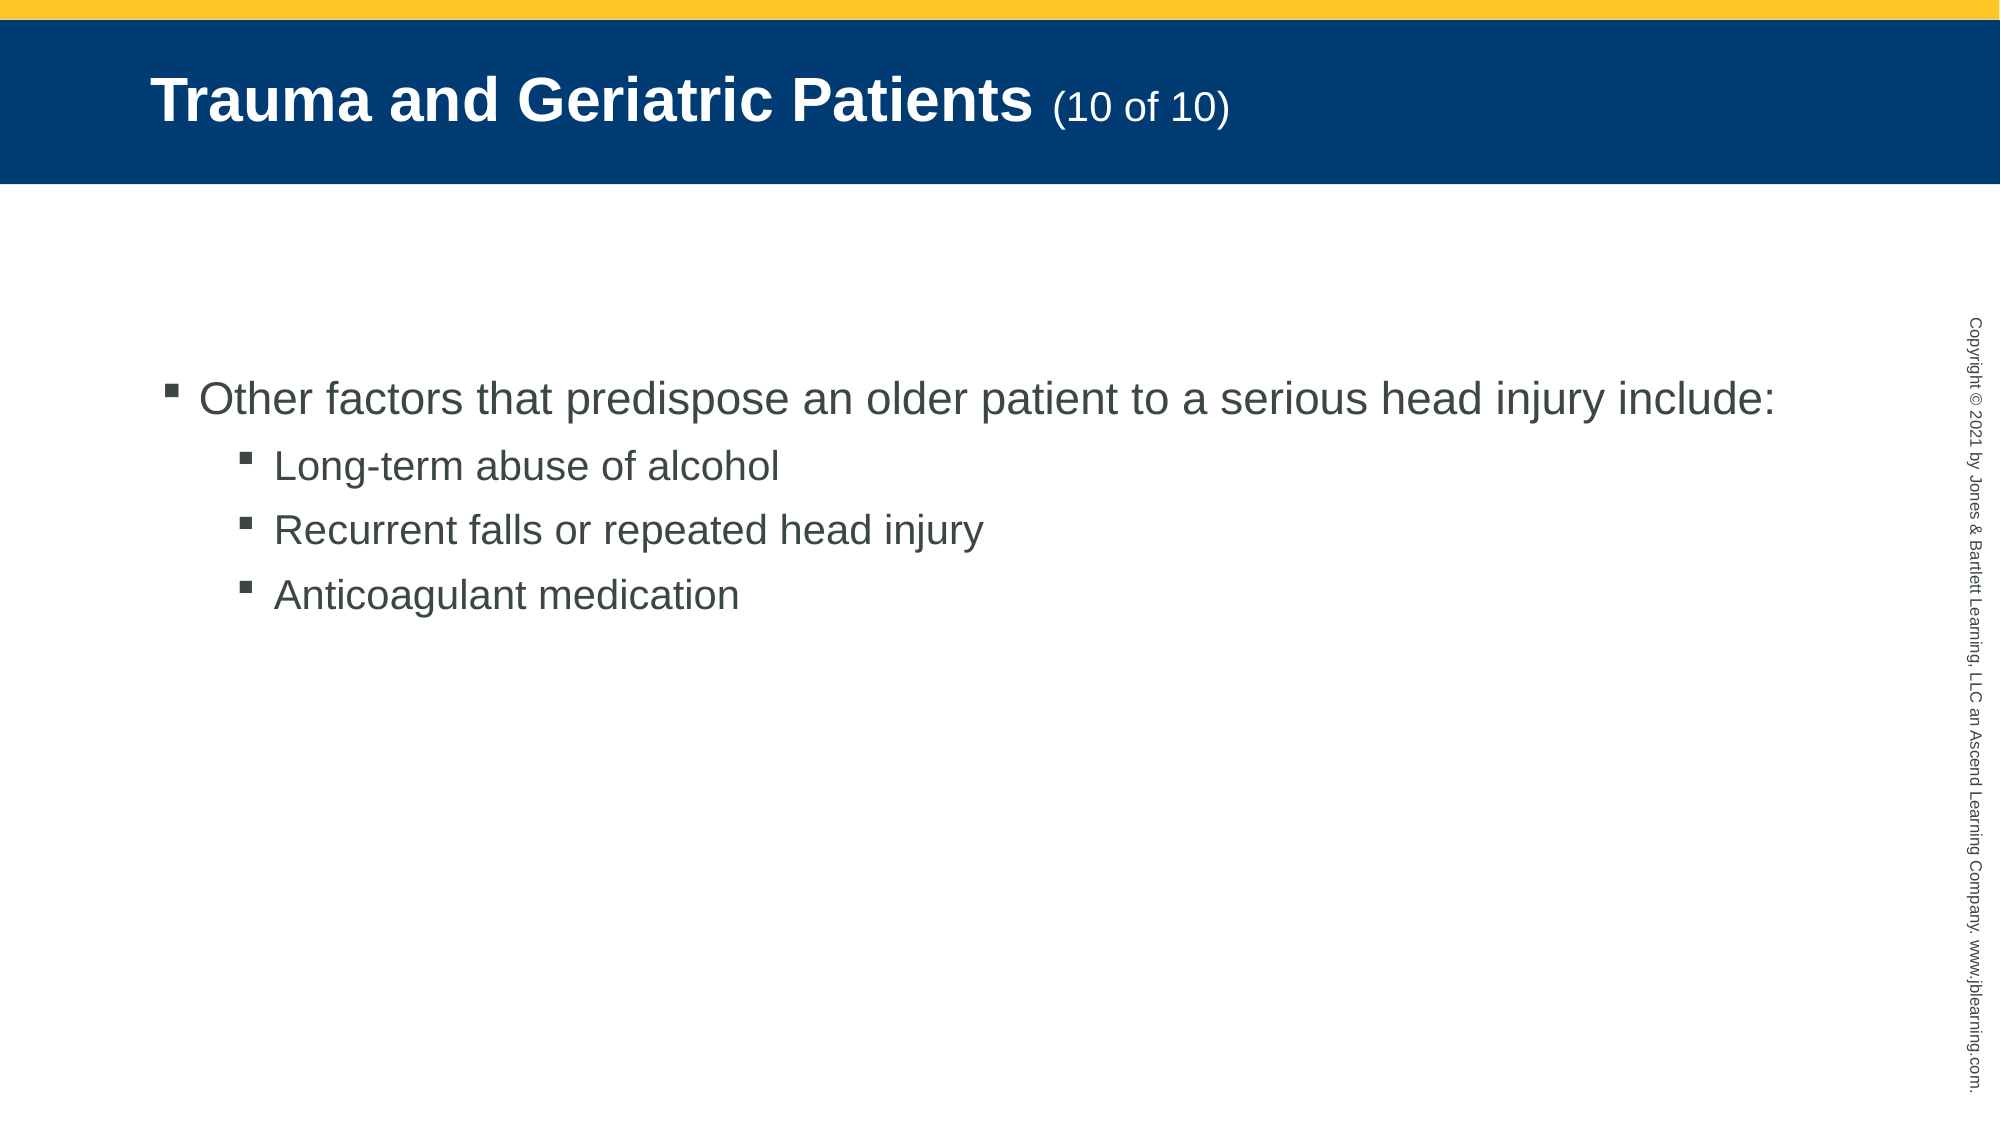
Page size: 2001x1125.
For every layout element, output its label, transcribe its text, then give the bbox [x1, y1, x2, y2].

title Trauma and Geriatric Patients (10 of 10) [0, 19, 2000, 185]
list Other factors that predispose an older patient to a serious head injury include: Long-term abuse of alcohol Recurrent falls or repeated head injury Anticoagulant medication [146, 361, 1859, 1016]
